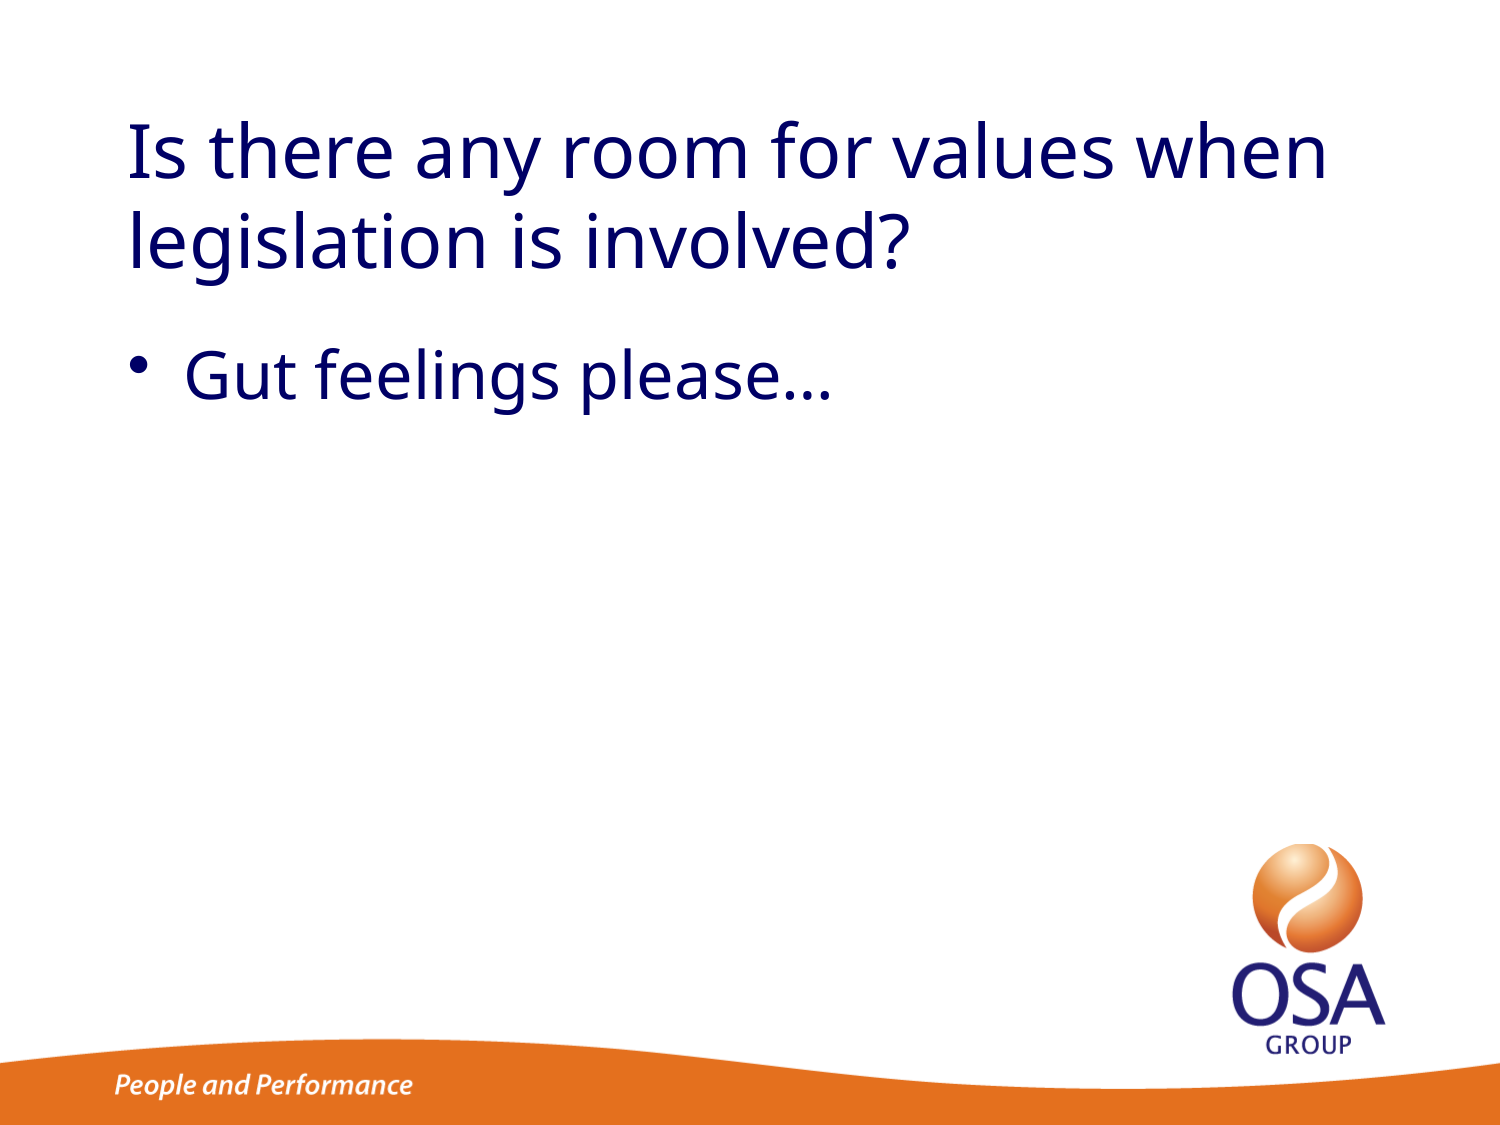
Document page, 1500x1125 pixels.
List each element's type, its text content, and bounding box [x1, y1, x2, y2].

picture [0, 844, 1500, 1125]
list Gut feelings please… [112, 324, 1388, 1001]
title Is there any room for values when legislation is involved? [112, 99, 1388, 288]
